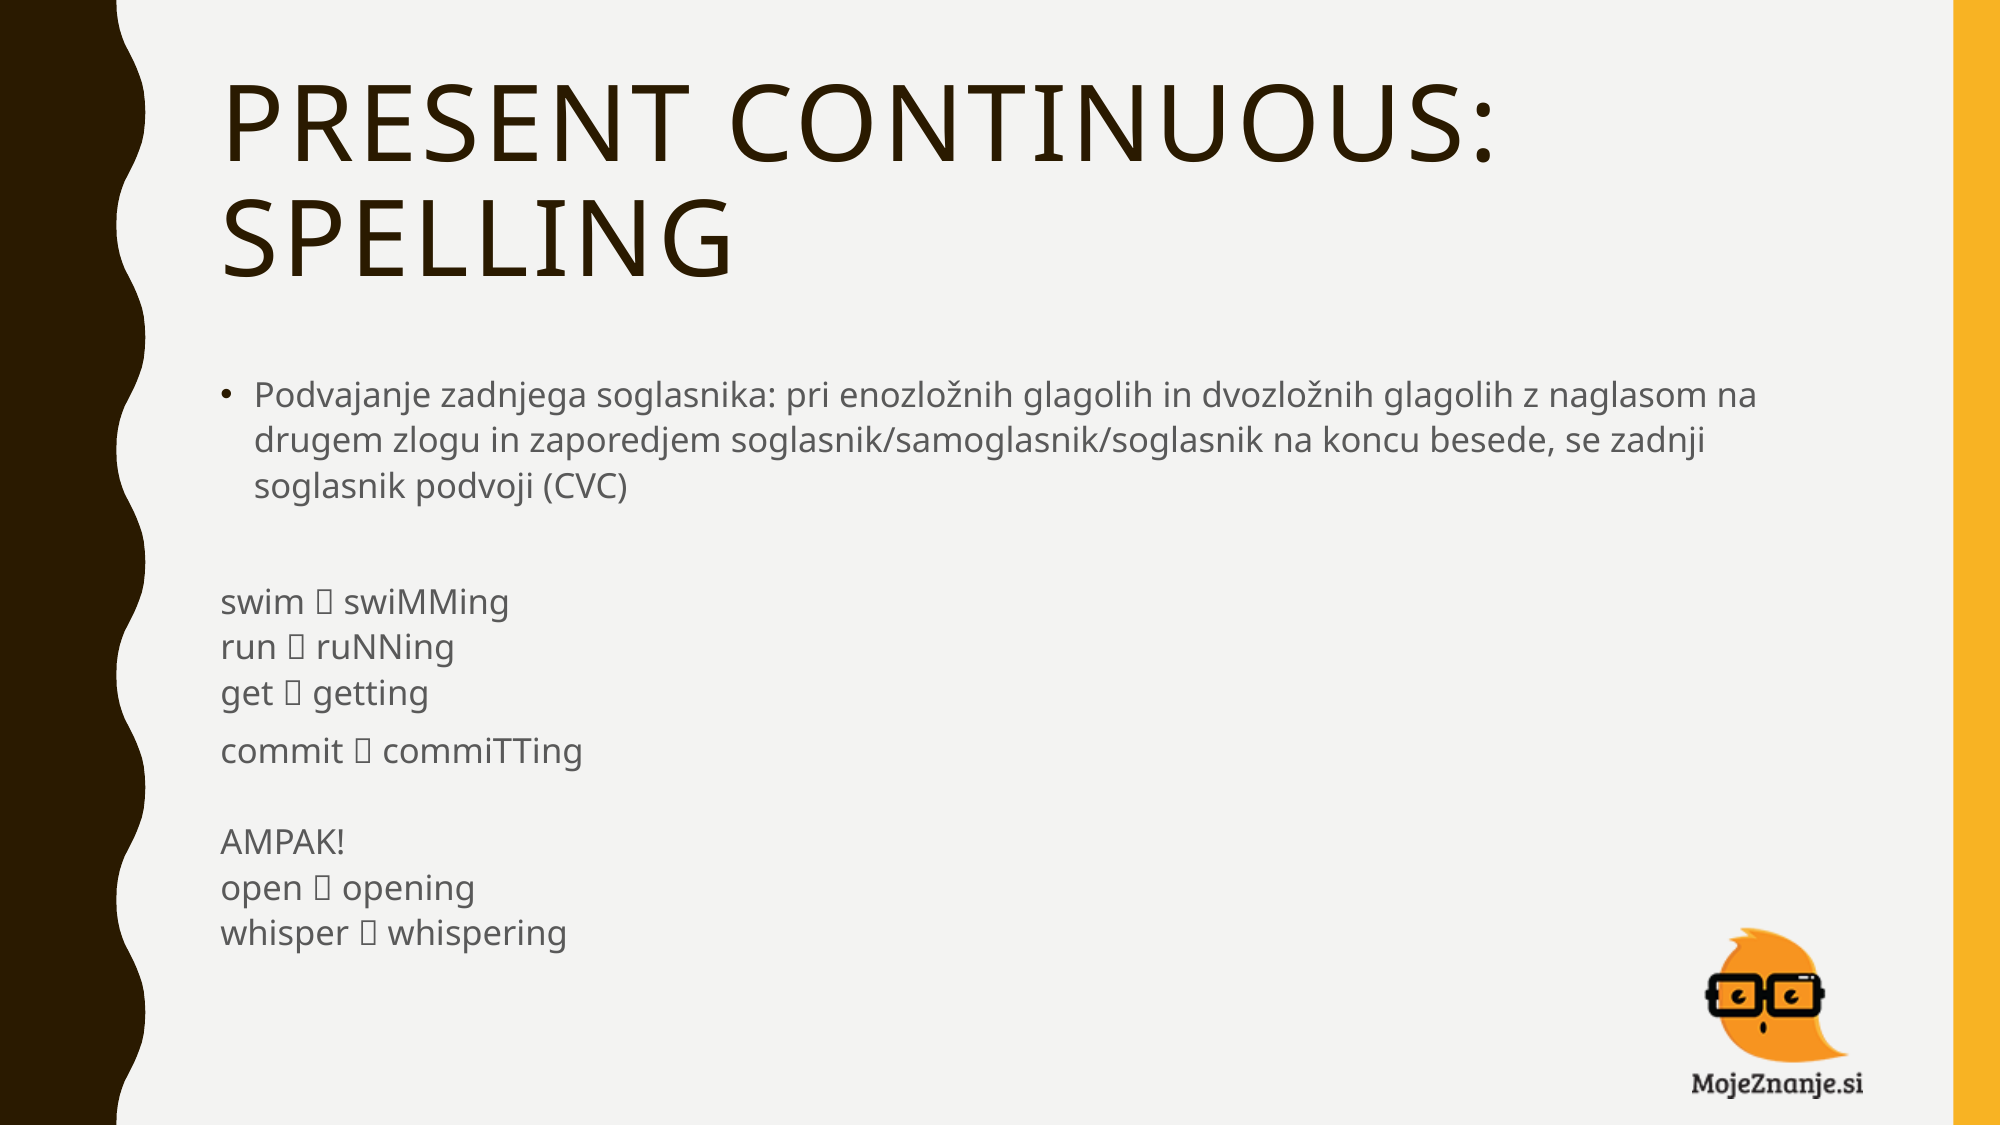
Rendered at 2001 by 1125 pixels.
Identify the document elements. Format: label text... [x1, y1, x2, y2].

title PRESENT CONTINUOUS: SPELLING [205, 62, 1875, 307]
list Podvajanje zadnjega soglasnika: pri enozložnih glagolih in dvozložnih glagolih z naglasom na drugem zlogu in zaporedjem soglasnik/samoglasnik/soglasnik na koncu besede, se zadnji soglasnik podvoji (CVC) swim  swiMMing run  ruNNing get  getting commit  commiTTing AMPAK! open  opening whisper  whispering [205, 307, 1875, 965]
picture [1692, 965, 1863, 1099]
